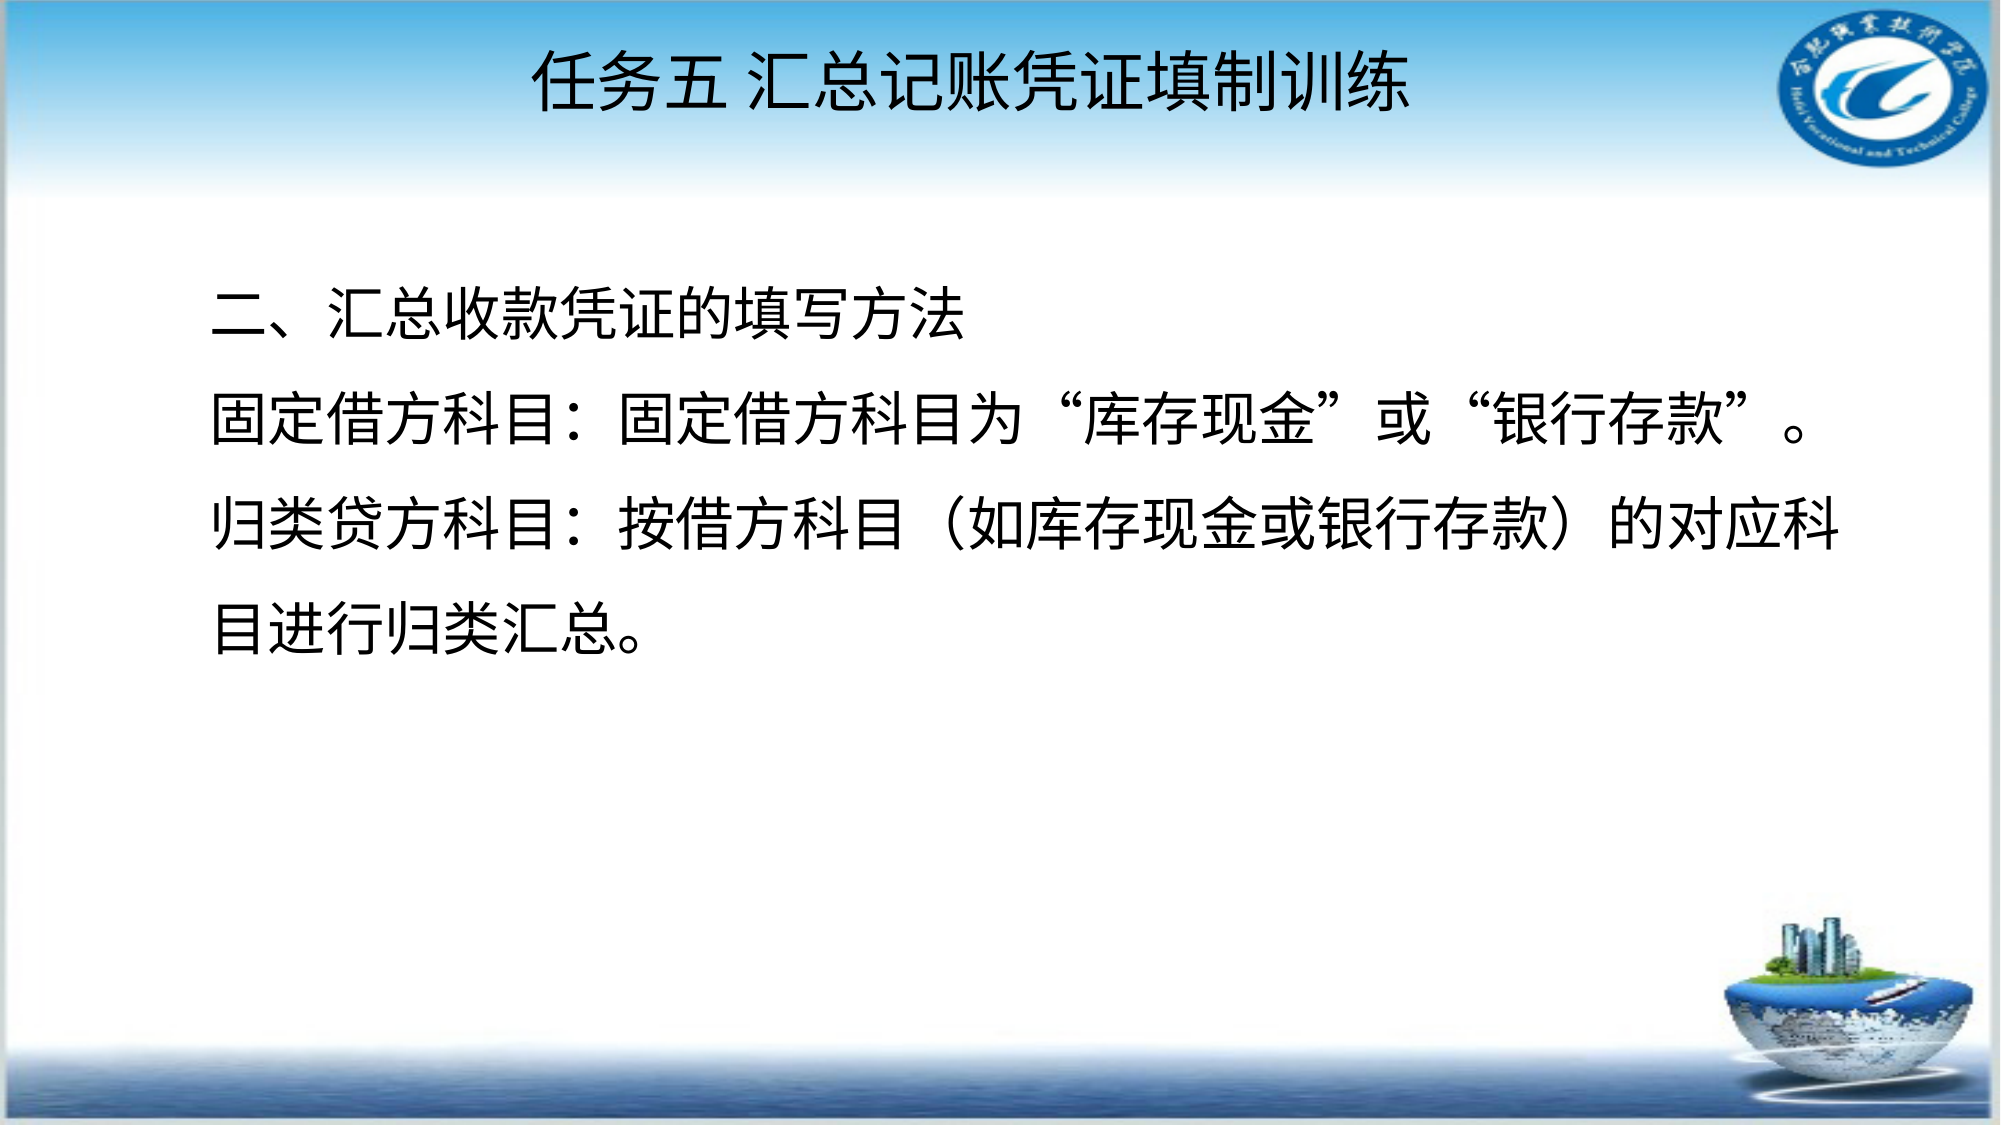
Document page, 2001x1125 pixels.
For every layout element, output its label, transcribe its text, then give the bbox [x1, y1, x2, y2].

title 任务五 汇总记账凭证填制训练 [296, 59, 1647, 180]
picture [0, 0, 2001, 1125]
list 二、汇总收款凭证的填写方法 固定借方科目：固定借方科目为“库存现金”或“银行存款”。 归类贷方科目：按借方科目（如库存现金或银行存款）的对应科目进行归类汇总。 [194, 234, 1869, 943]
